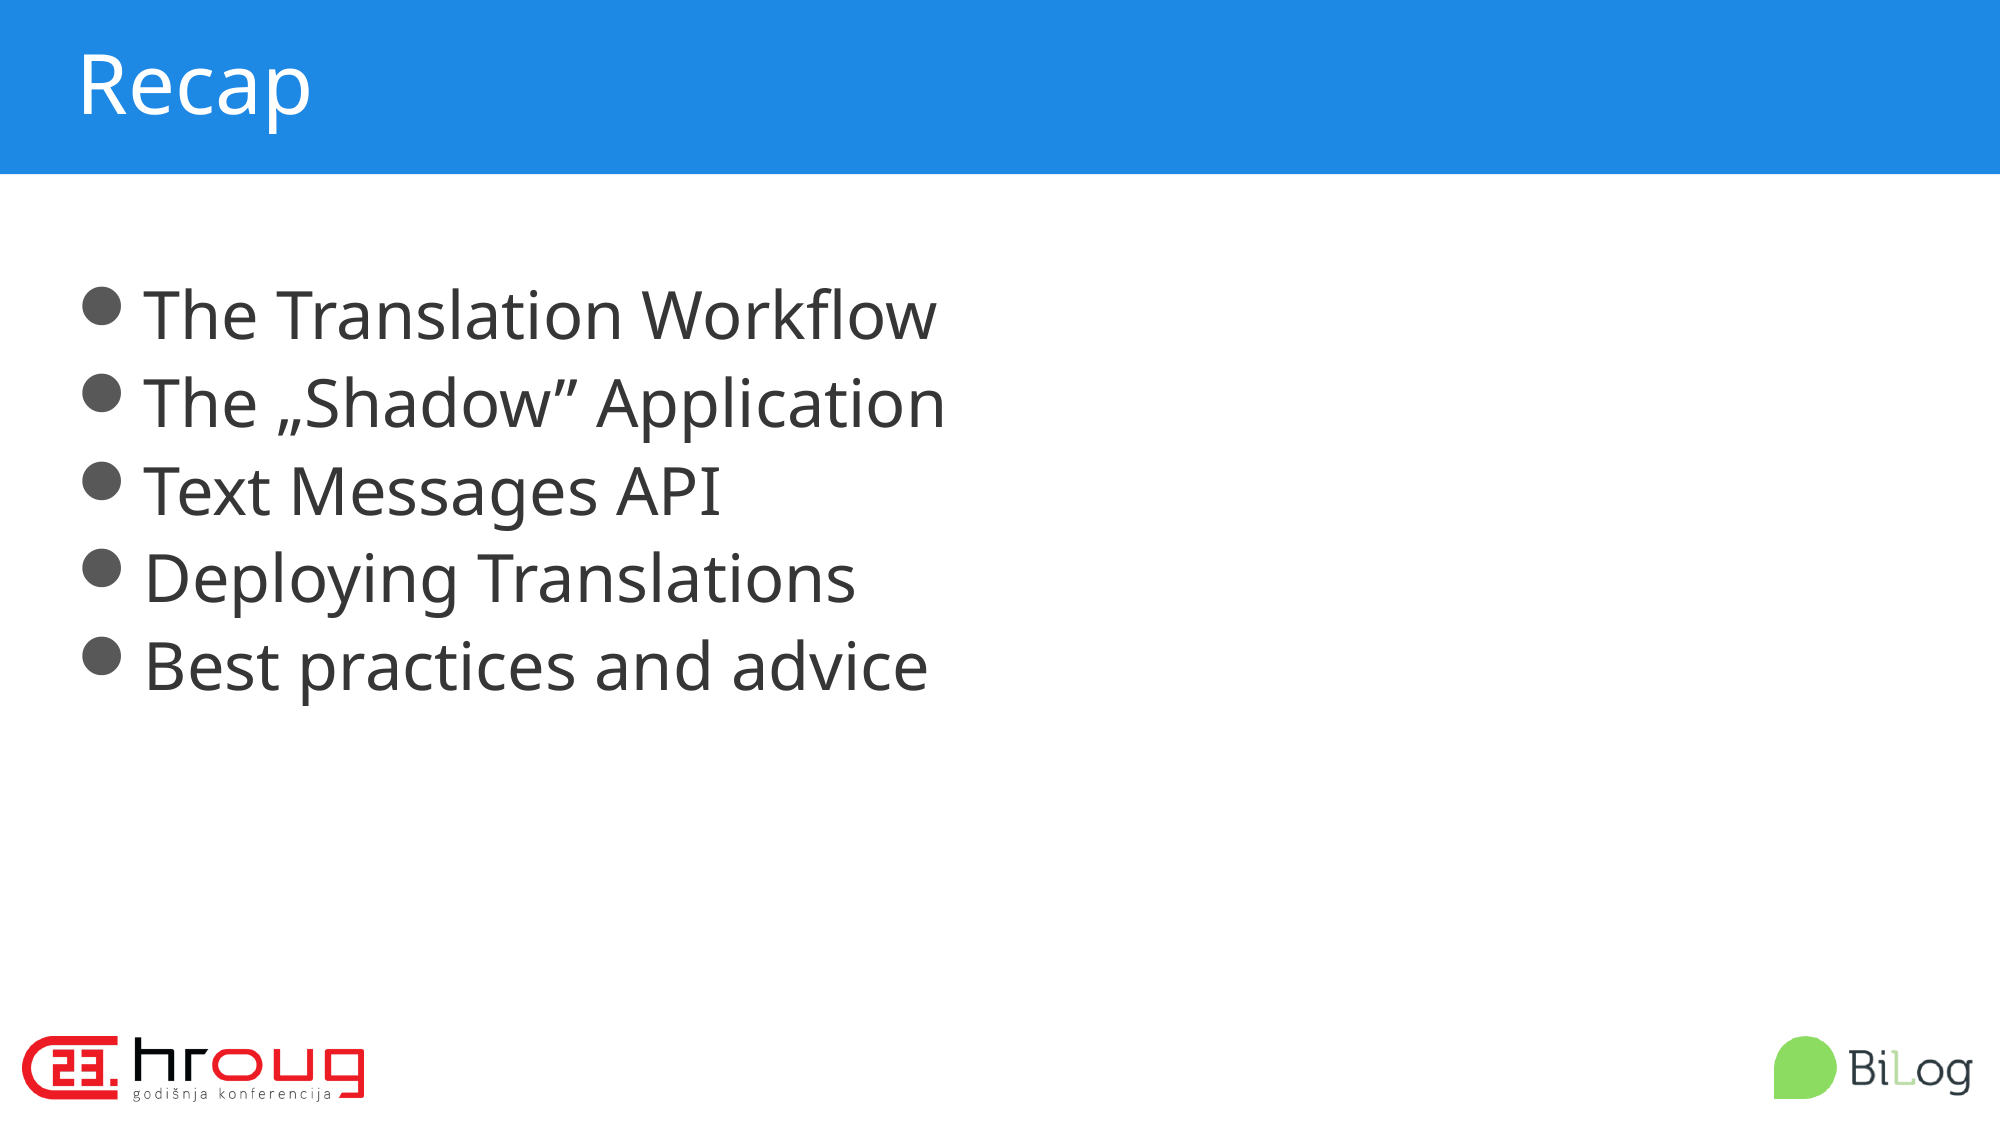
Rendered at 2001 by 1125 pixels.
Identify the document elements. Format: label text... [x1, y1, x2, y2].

title Recap [61, 0, 1942, 175]
list The Translation Workflow The „Shadow” Application Text Messages API Deploying Translations Best practices and advice [61, 274, 1942, 989]
picture [22, 1036, 364, 1102]
picture [1749, 1012, 2000, 1125]
